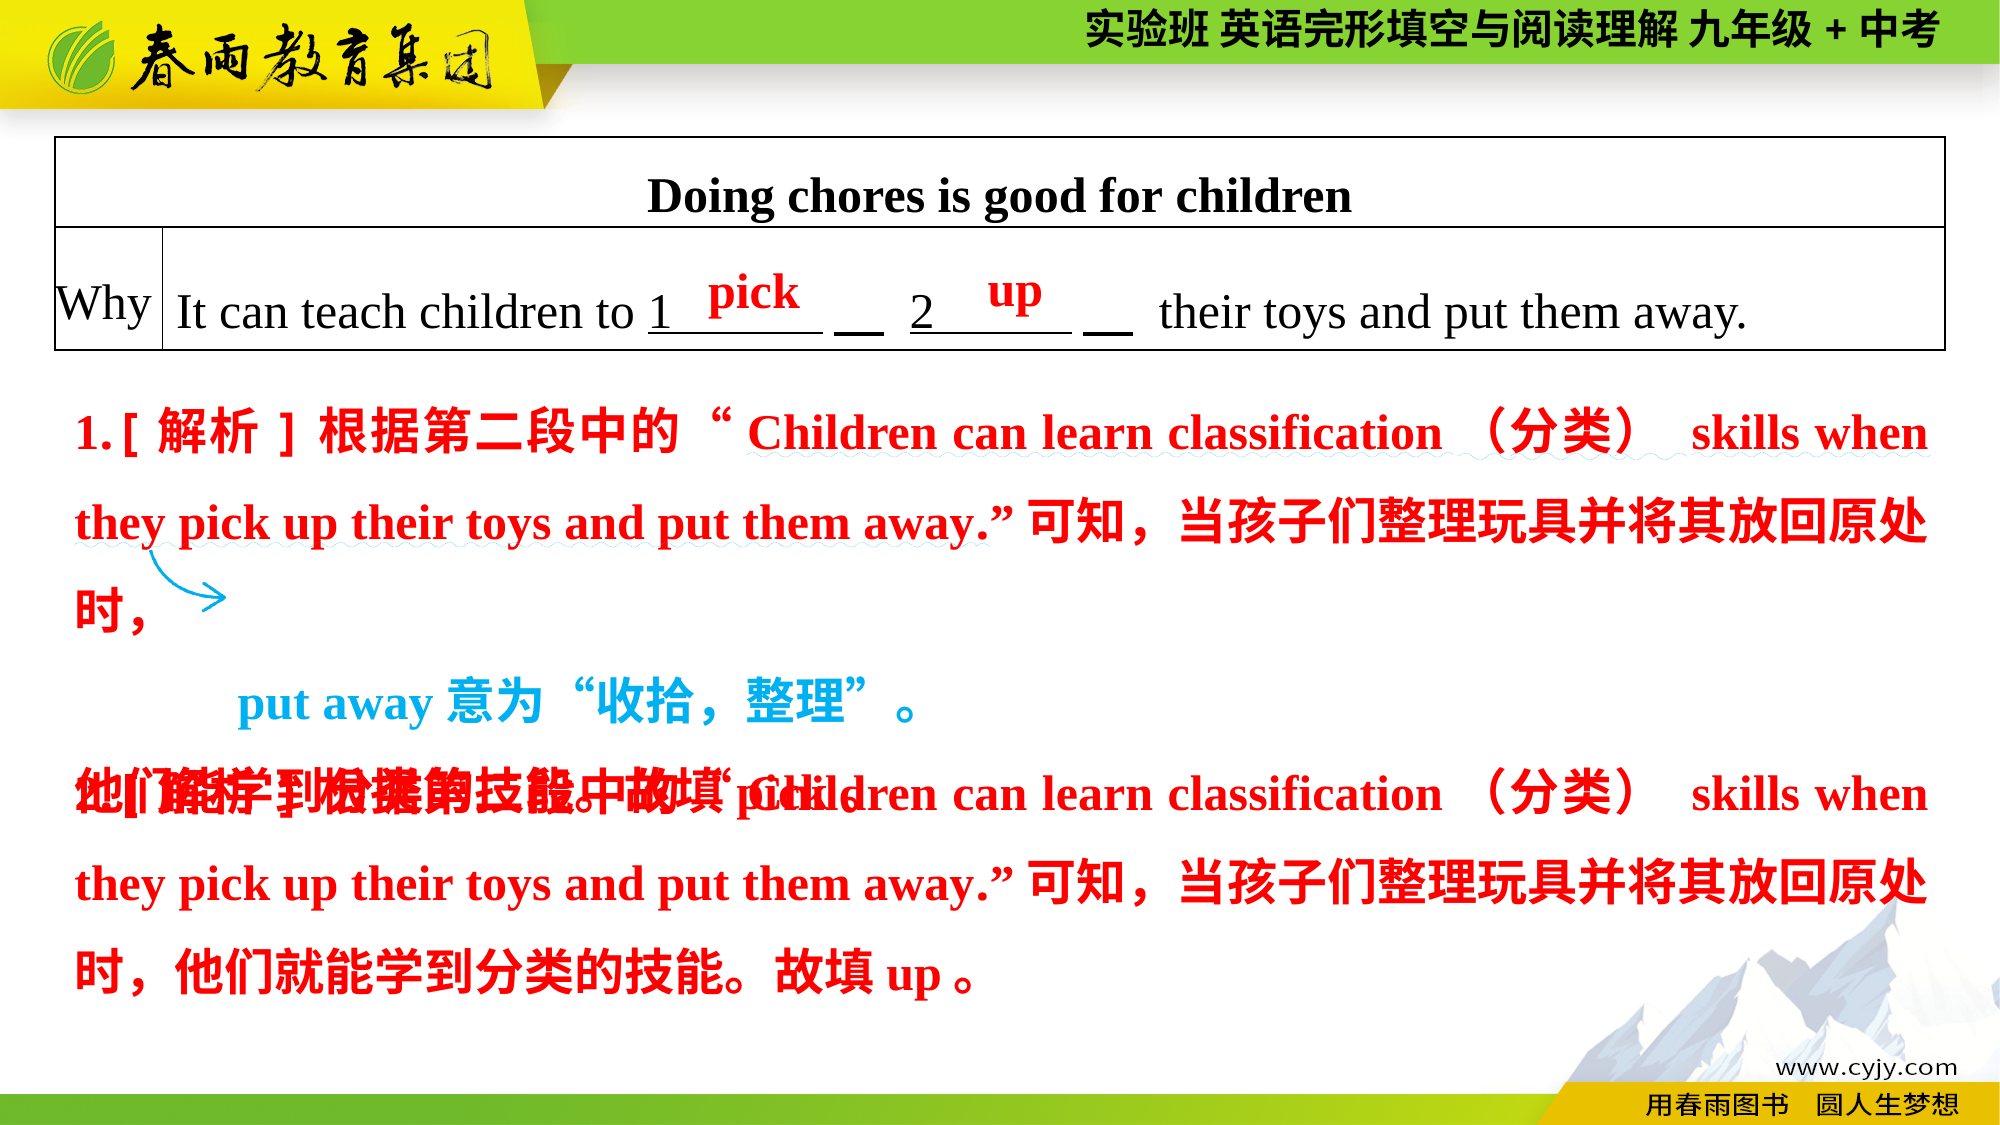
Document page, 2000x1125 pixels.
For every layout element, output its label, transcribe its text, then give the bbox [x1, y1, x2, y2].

table_cell Why [56, 228, 162, 349]
table_cell It can teach children to 1 2 their toys and put them away. [163, 228, 1944, 349]
table_header Doing chores is good for children [56, 138, 1944, 226]
picture [0, 0, 2000, 1125]
text_box 2.[解析]根据第二段中的“Children can learn classification（分类） skills when they pick up their toys and put them away.”可知，当孩子们整理玩具并将其放回原处时，他们就能学到分类的技能。故填up。 [59, 723, 1944, 1009]
text_box up [972, 248, 1059, 324]
text_box pick [693, 250, 815, 326]
text_box 1.[解析]根据第二段中的“Children can learn classification（分类） skills when they pick up their toys and put them away.”可知，当孩子们整理玩具并将其放回原处时， put away意为“收拾，整理”。 他们能学到分类的技能。故填pick。 [59, 361, 1944, 723]
